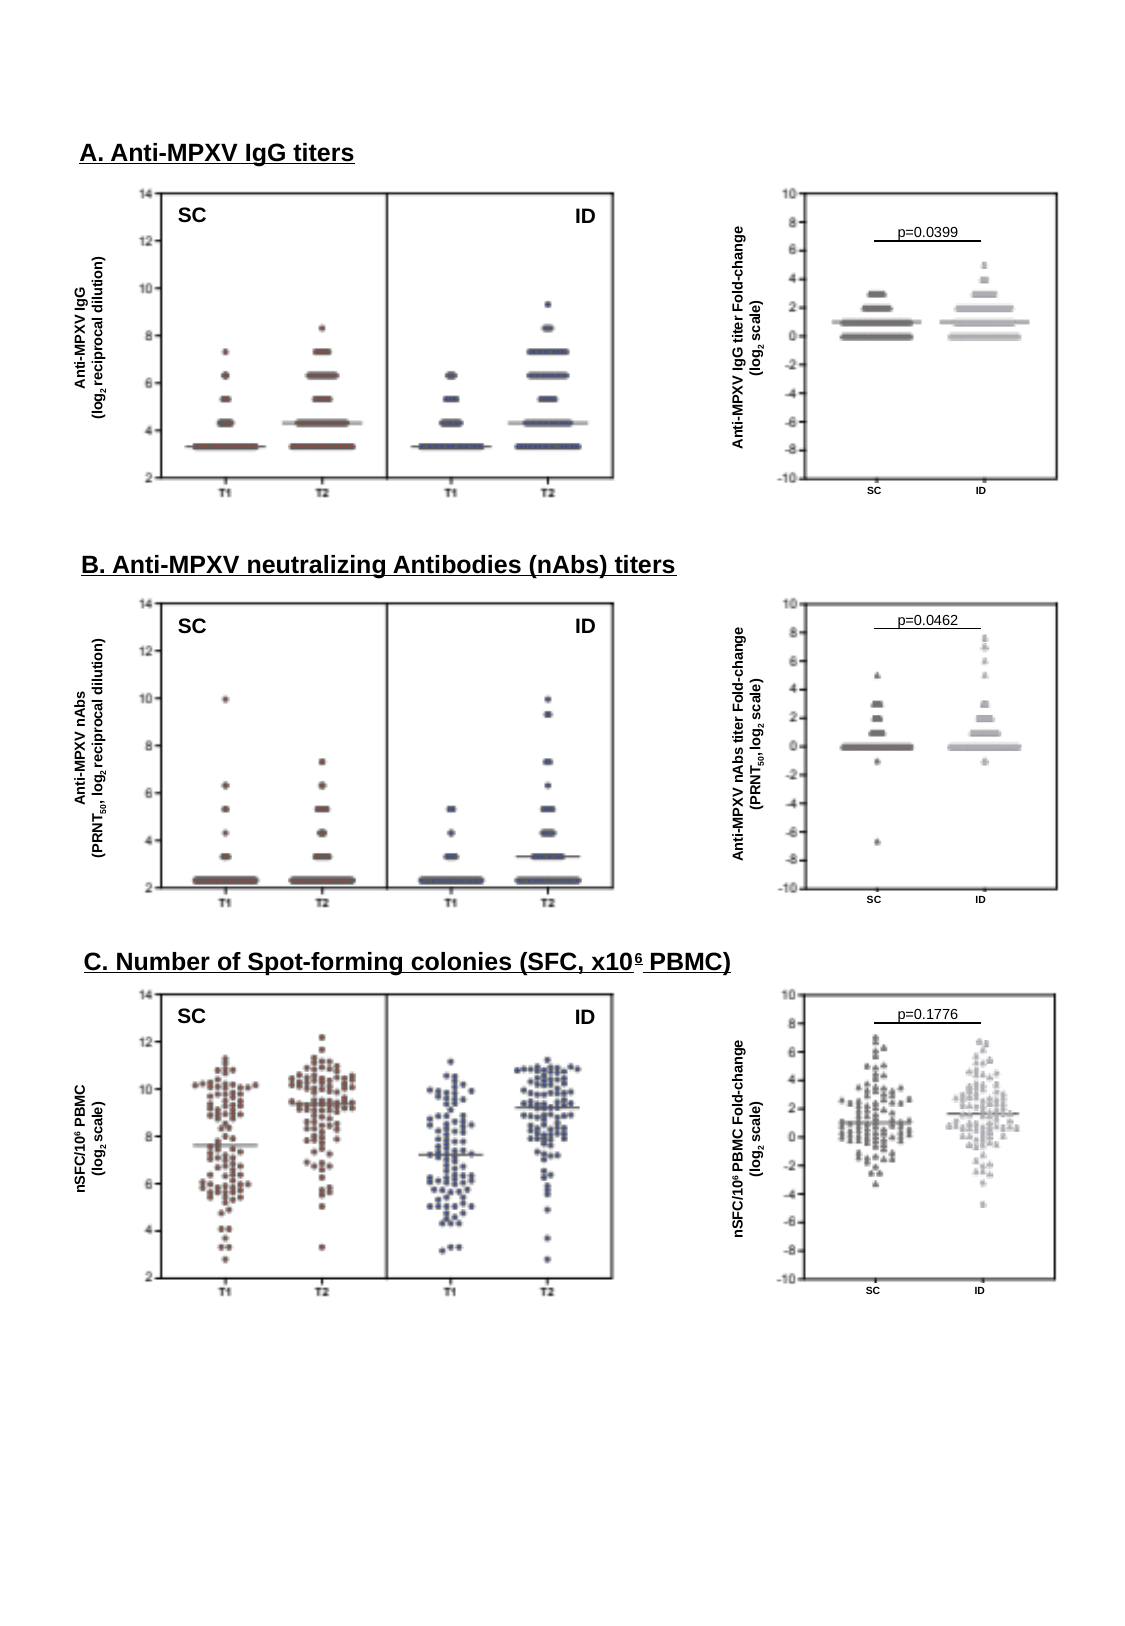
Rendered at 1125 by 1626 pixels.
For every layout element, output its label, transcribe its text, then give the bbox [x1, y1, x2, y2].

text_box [851, 475, 1006, 511]
text_box B. Anti-MPXV neutralizing Antibodies (nAbs) titers [66, 541, 692, 587]
picture [119, 967, 1093, 1312]
text_box Anti-MPXV nAbs (PRNT50, log2 reciprocal dilution) [62, 546, 115, 951]
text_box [873, 602, 982, 637]
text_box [850, 1276, 1004, 1312]
picture [119, 576, 1096, 921]
text_box nSFC/106 PBMC (log2 scale) [62, 963, 115, 1315]
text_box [873, 215, 982, 250]
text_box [873, 997, 982, 1032]
text_box C. Number of Spot-forming colonies (SFC, x106 PBMC) [68, 938, 747, 984]
picture [119, 166, 1096, 510]
text_box Anti-MPXV IgG (log2 reciprocal dilution) [62, 162, 115, 514]
text_box A. Anti-MPXV IgG titers [64, 129, 371, 174]
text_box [850, 884, 1005, 920]
